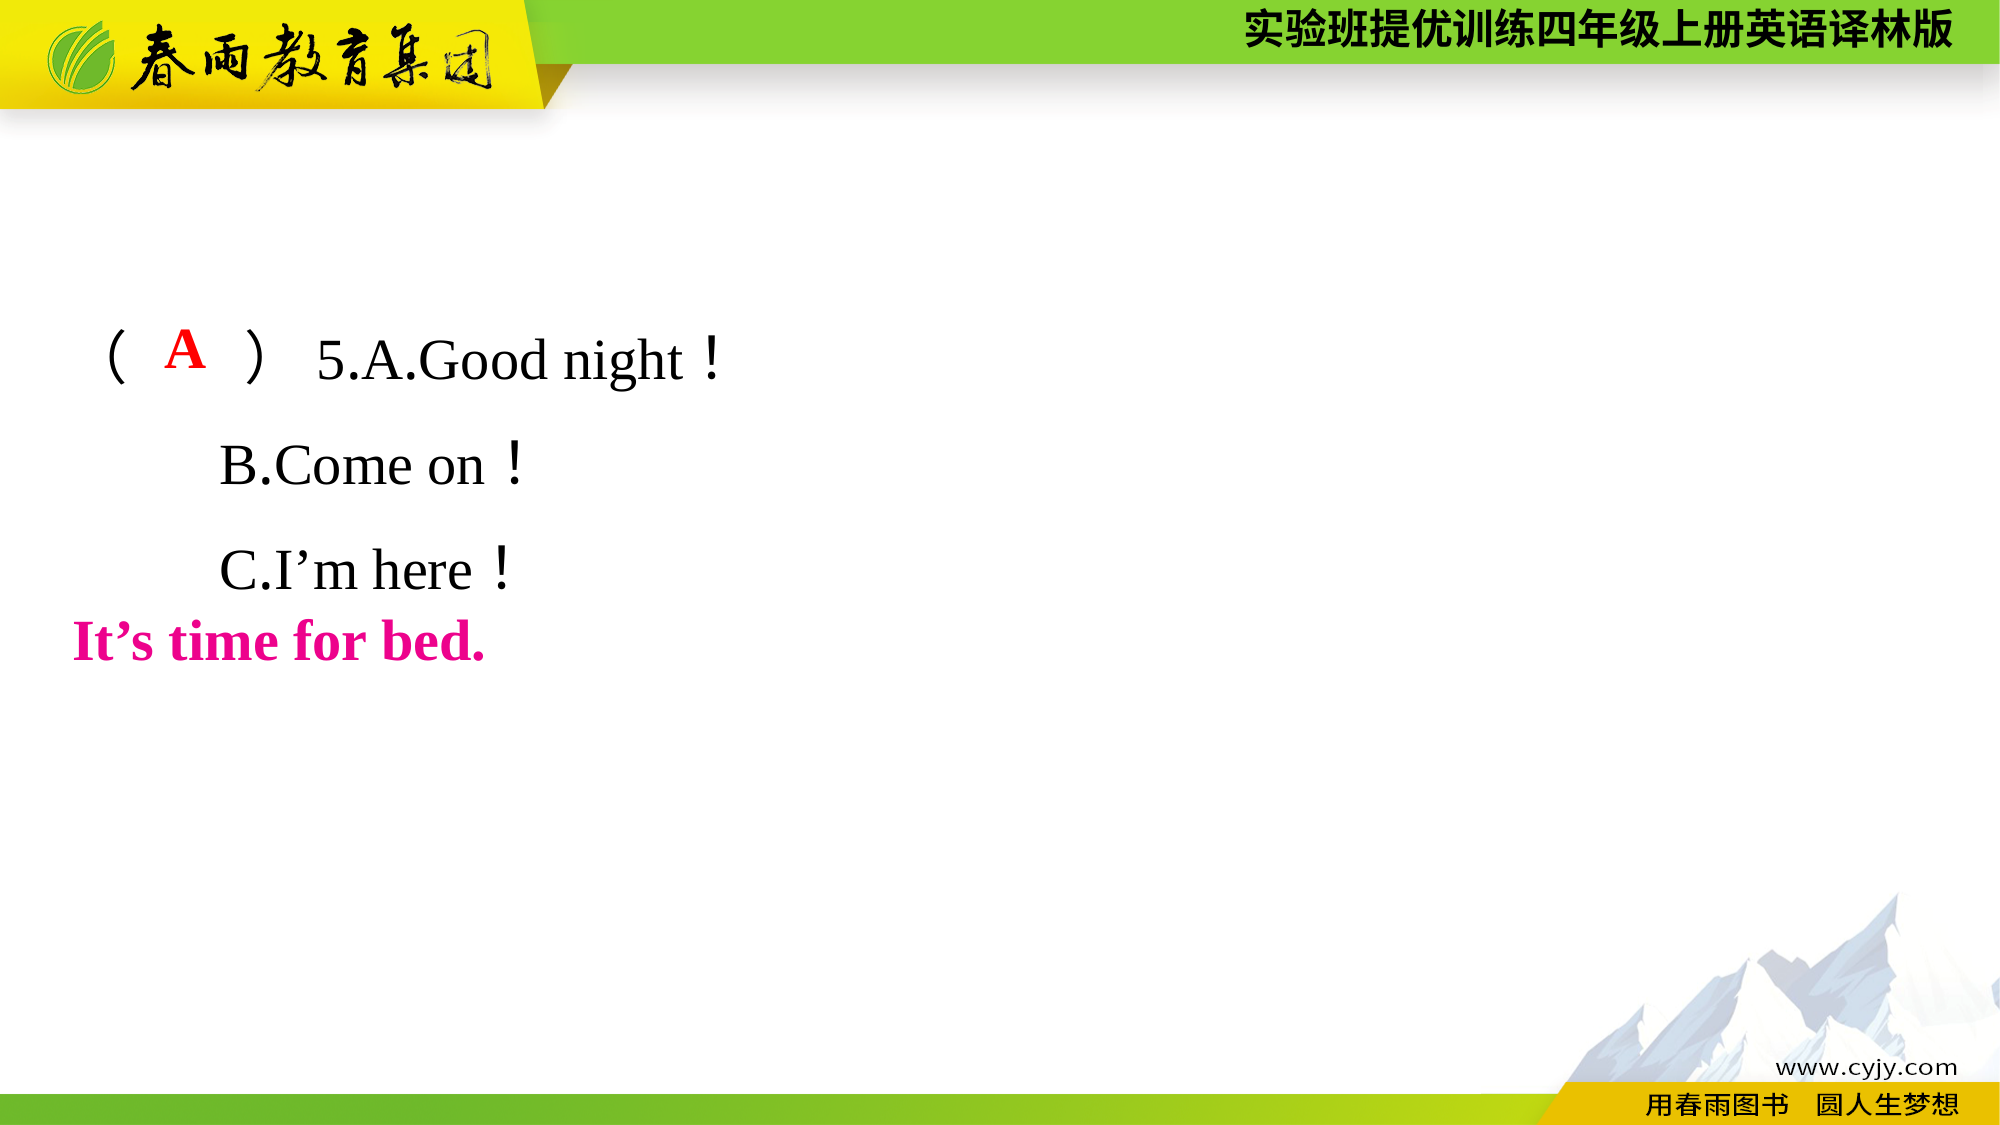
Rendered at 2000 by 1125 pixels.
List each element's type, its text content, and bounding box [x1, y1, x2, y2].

picture [0, 0, 2000, 1125]
text_box A [149, 302, 222, 388]
list （ ）5.A.Good night！ B.Come on！ C.I’m here！ [54, 278, 1939, 613]
text_box It’s time for bed. [57, 594, 537, 680]
